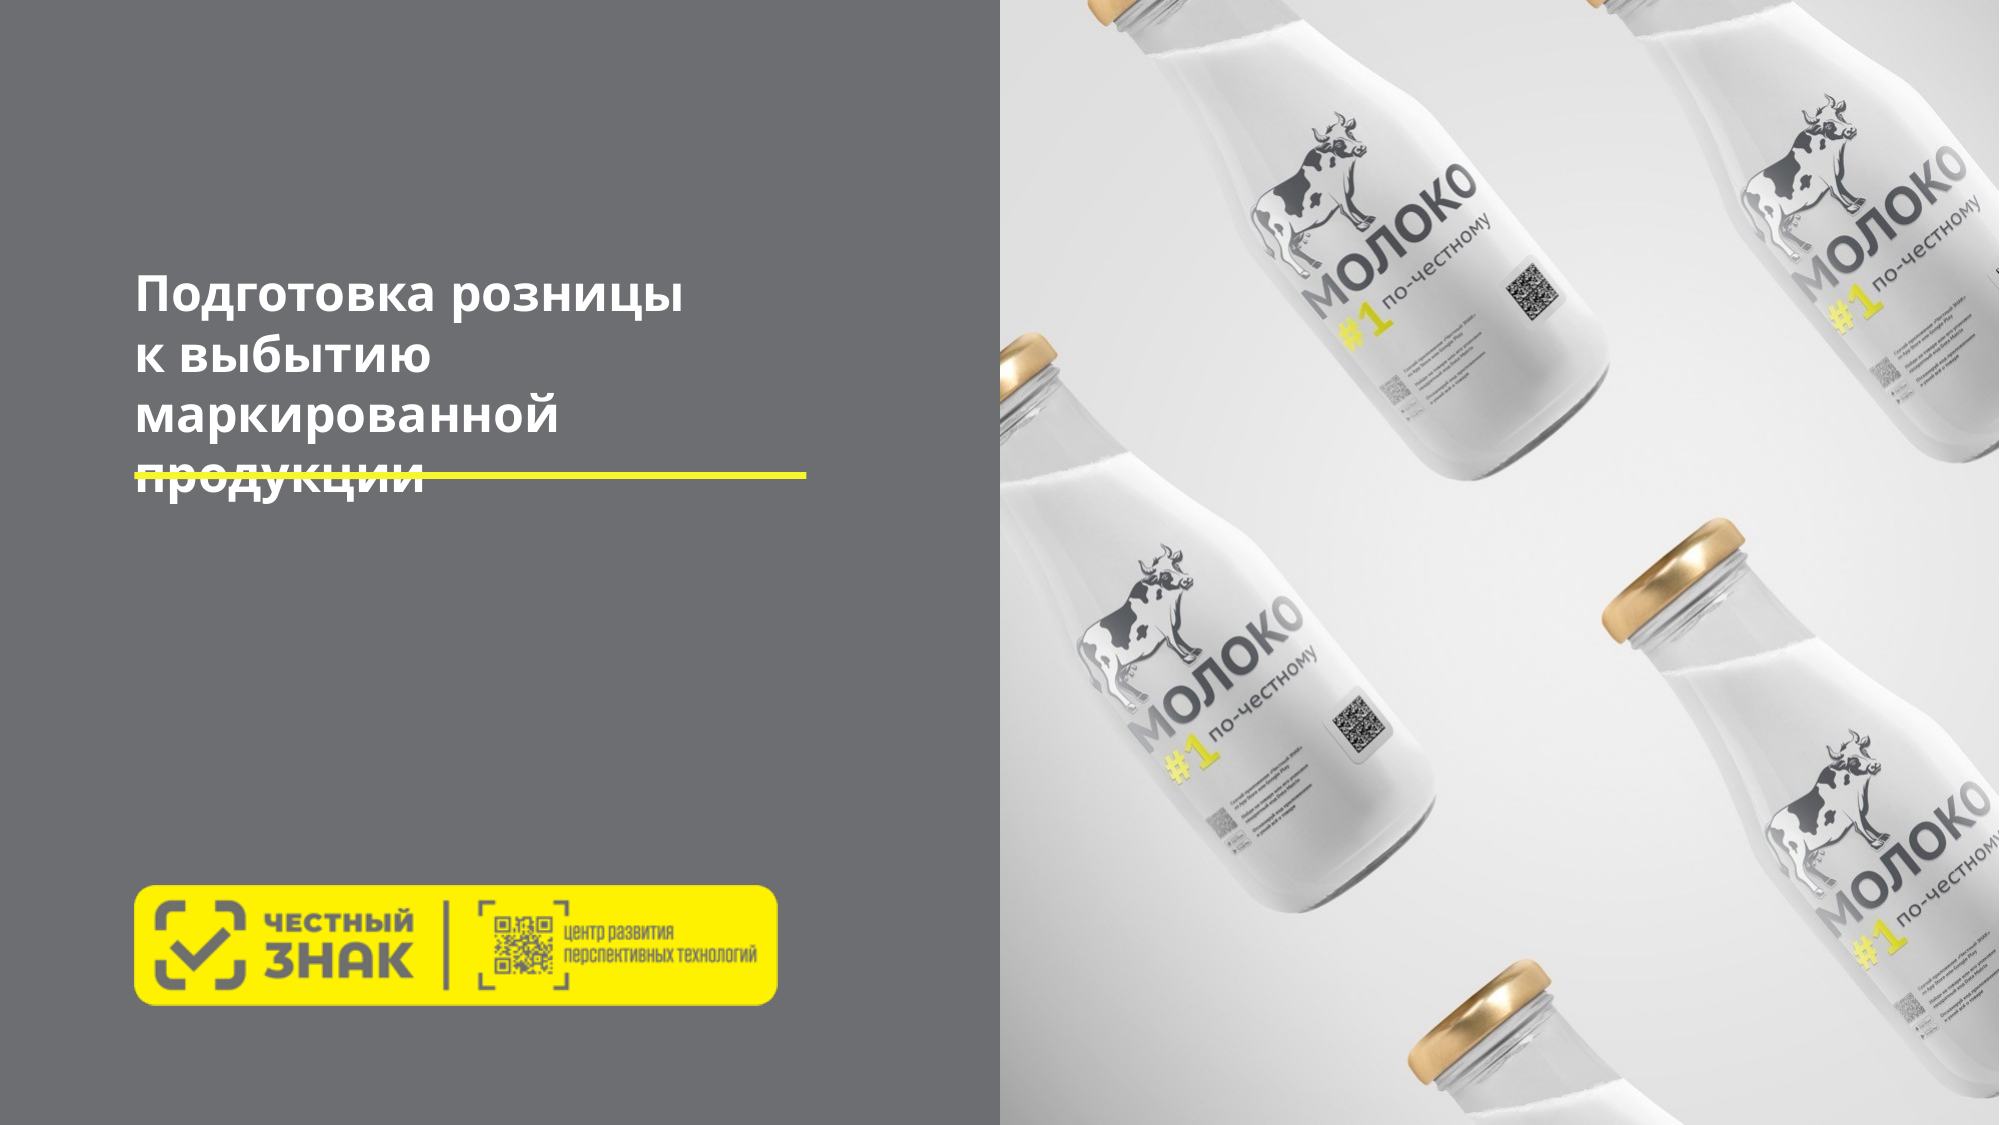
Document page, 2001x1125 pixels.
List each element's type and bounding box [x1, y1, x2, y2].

text_box [0, 0, 1999, 1125]
